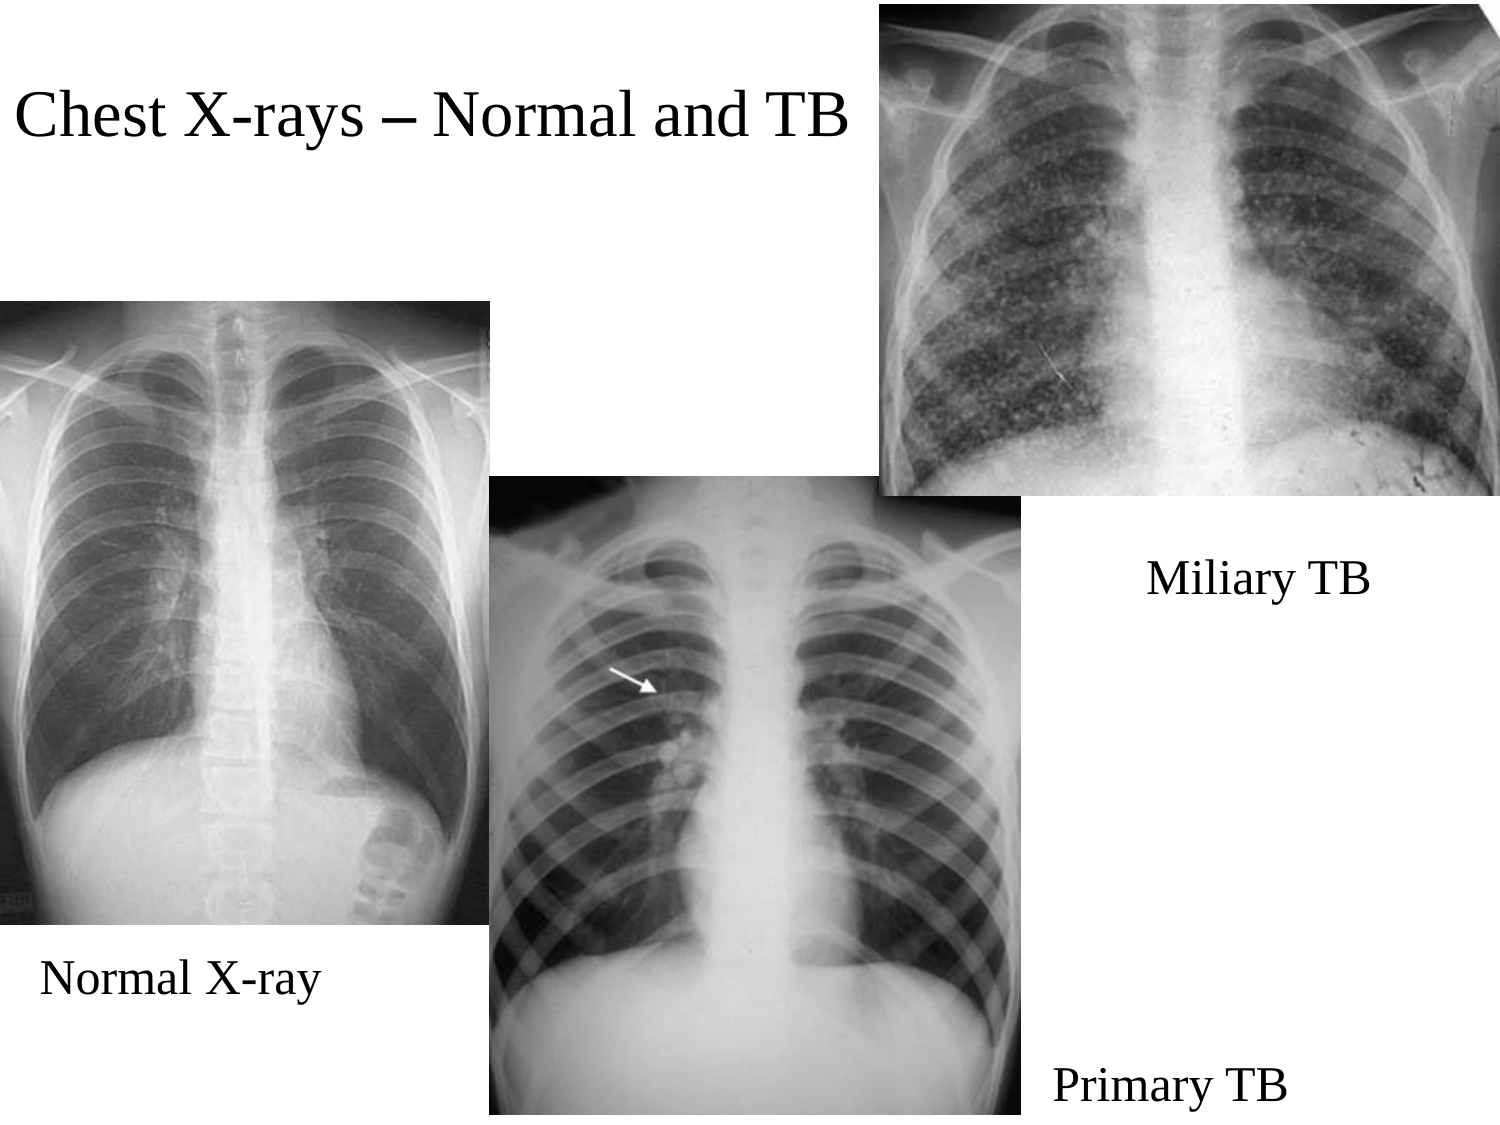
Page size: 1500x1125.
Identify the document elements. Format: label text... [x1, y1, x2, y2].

picture [0, 4, 1500, 1115]
text_box Primary TB [1037, 1043, 1363, 1119]
text_box Normal X-ray [24, 937, 388, 1013]
text_box Miliary TB [1131, 537, 1500, 613]
text_box Chest X-rays – Normal and TB [0, 62, 874, 158]
